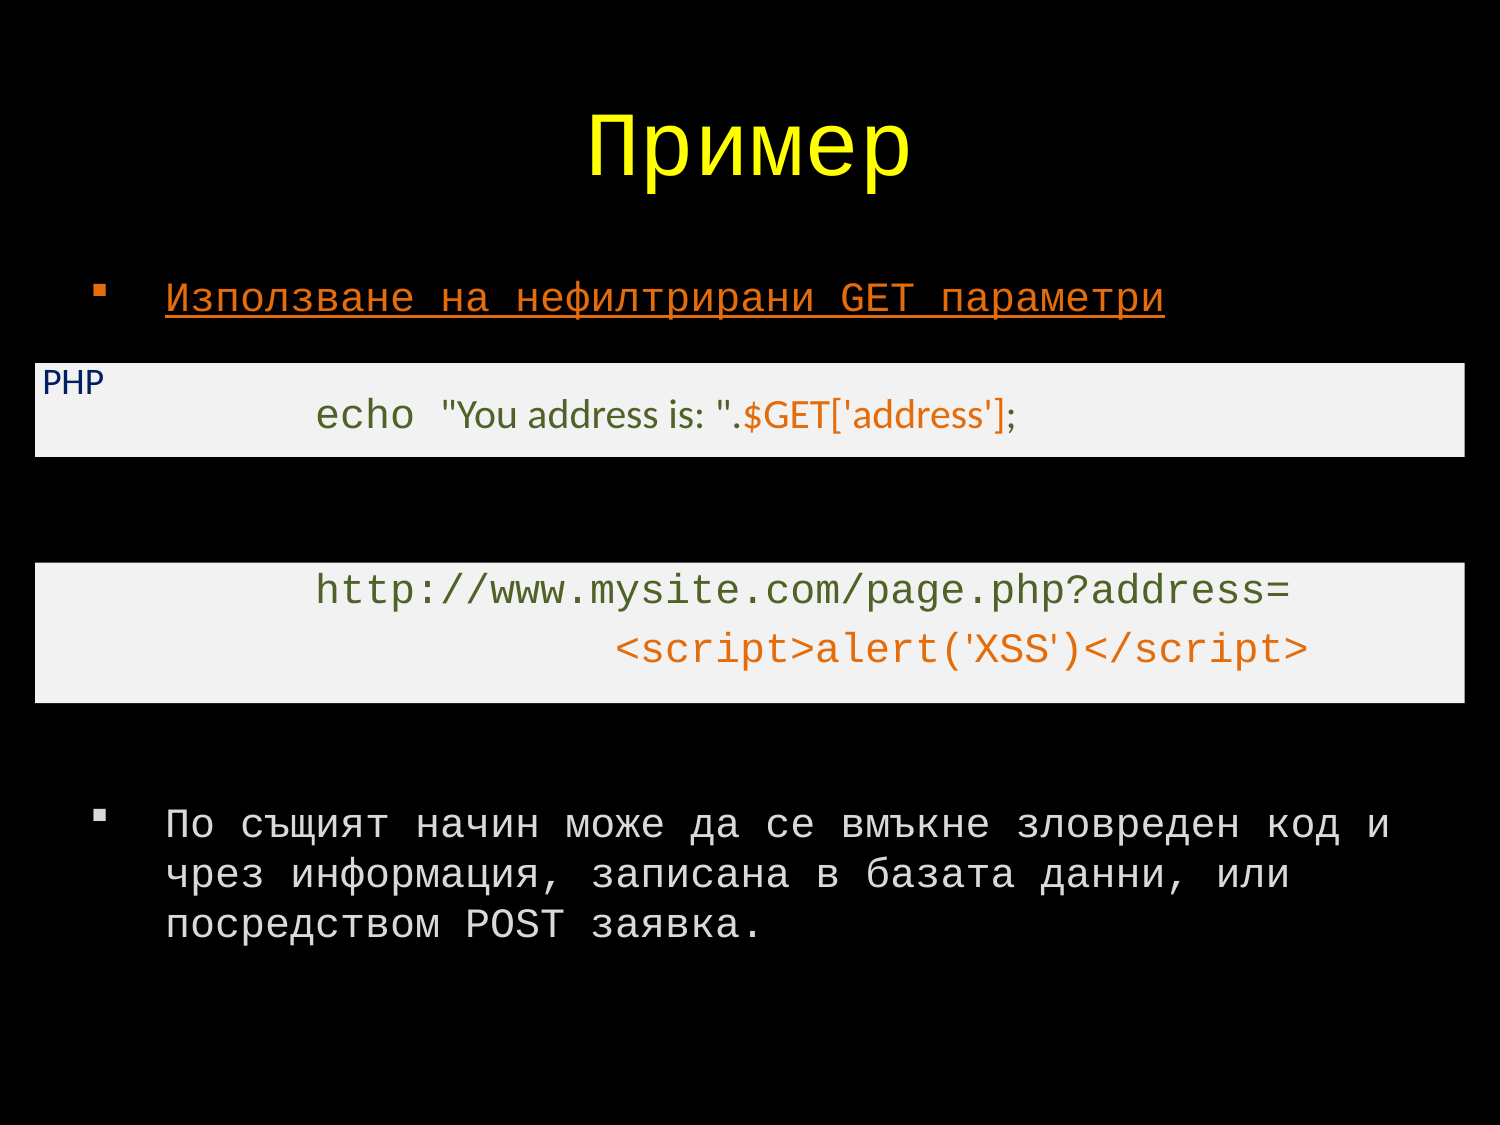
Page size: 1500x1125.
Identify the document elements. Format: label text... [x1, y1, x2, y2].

text_box [1425, 361, 1467, 459]
text_box [33, 410, 75, 459]
text_box [33, 560, 75, 705]
title Пример [75, 45, 1425, 233]
text_box [1425, 560, 1467, 705]
list Използване на нефилтрирани GET параметри echo "You address is: ".$GET['address']; http://www.mysite.com/page.php?address= <script>alert('XSS')</script> По същият начин може да се вмъкне зловреден код и чрез информация, записана в базата данни, или посредством POST заявка. [75, 262, 1425, 1005]
text_box PHP [27, 349, 119, 410]
